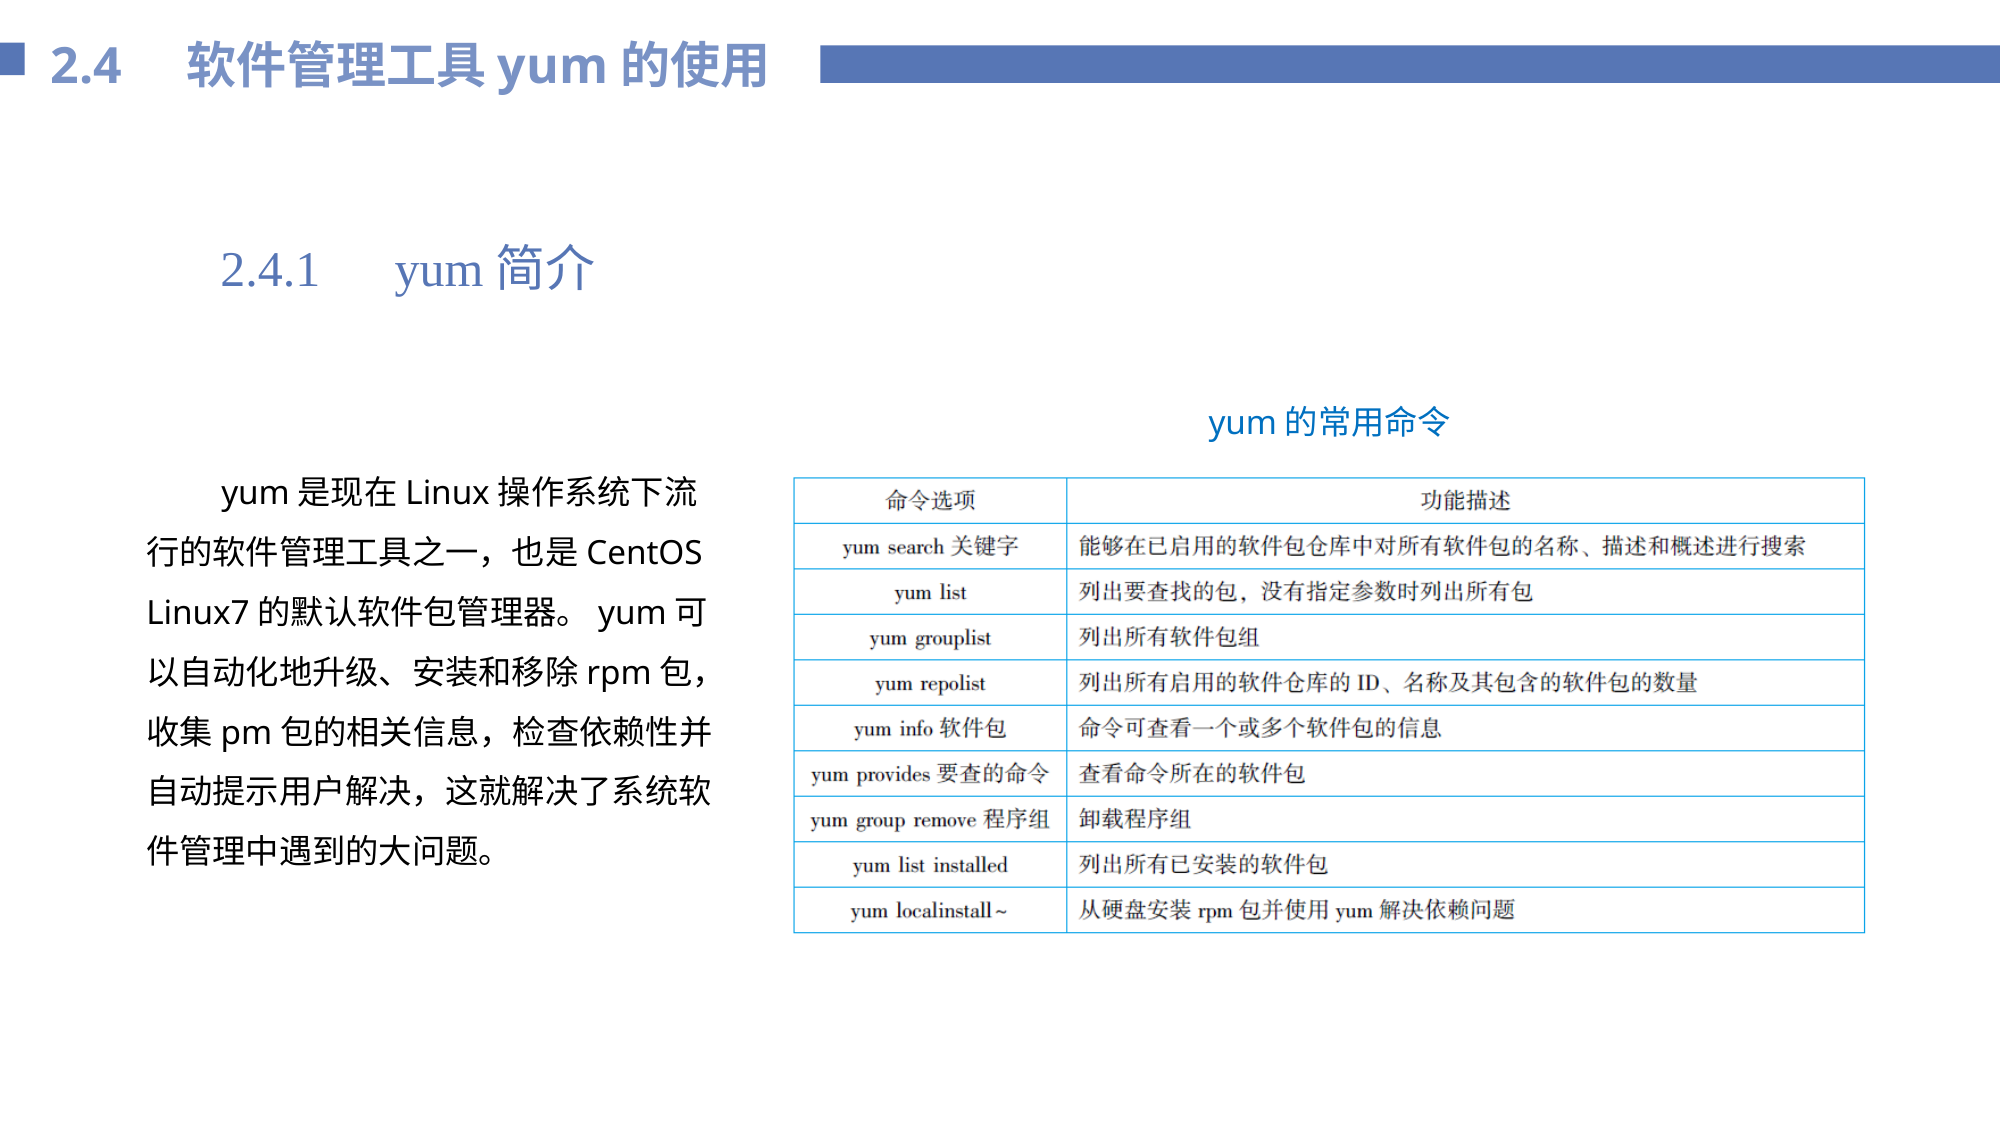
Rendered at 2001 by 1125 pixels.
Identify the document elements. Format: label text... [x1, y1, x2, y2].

text_box [0, 41, 26, 76]
text_box [819, 44, 2000, 84]
picture [789, 474, 1872, 940]
text_box yum是现在Linux操作系统下流行的软件管理工具之一，也是CentOS Linux7的默认软件包管理器。yum可以自动化地升级、安装和移除rpm包，收集pm包的相关信息，检查依赖性并自动提示用户解决，这就解决了系统软件管理中遇到的大问题。 [146, 451, 716, 871]
text_box yum的常用命令 [1193, 393, 1627, 449]
text_box 2.4.1 yum简介 [205, 229, 980, 304]
text_box 2.4 软件管理工具yum的使用 [50, 33, 771, 94]
